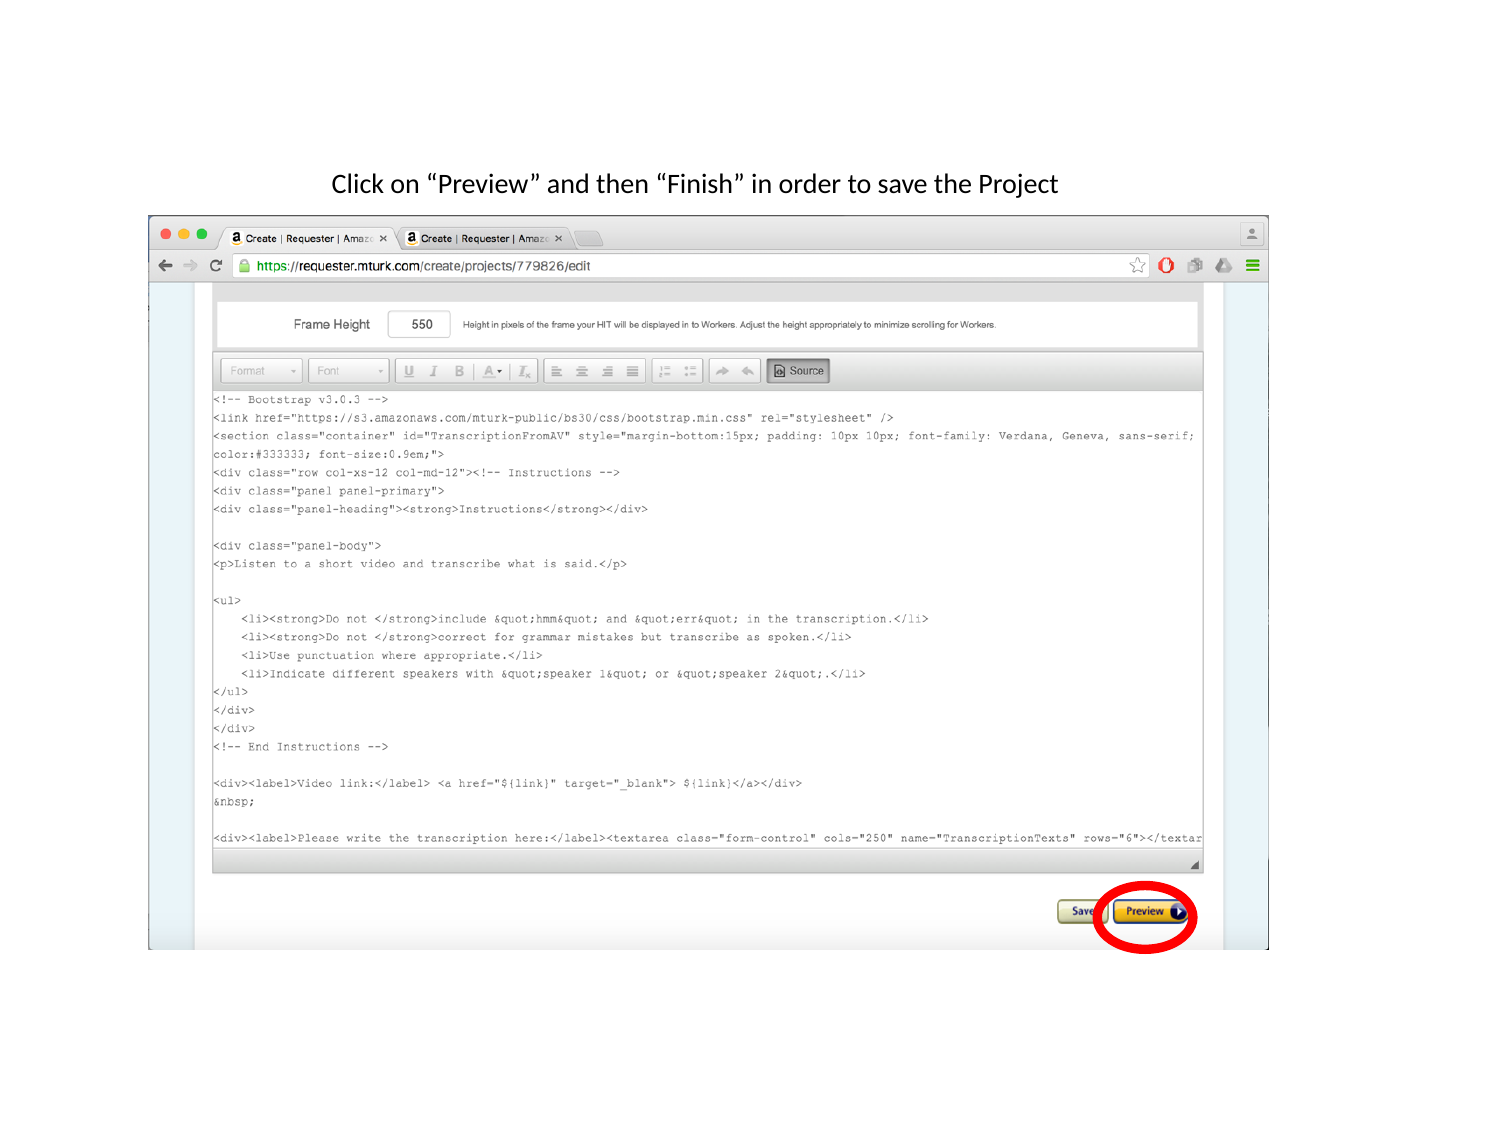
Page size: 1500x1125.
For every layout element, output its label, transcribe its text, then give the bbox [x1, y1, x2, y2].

picture [148, 215, 1269, 950]
text_box Click on “Preview” and then “Finish” in order to save the Project [316, 157, 1082, 206]
